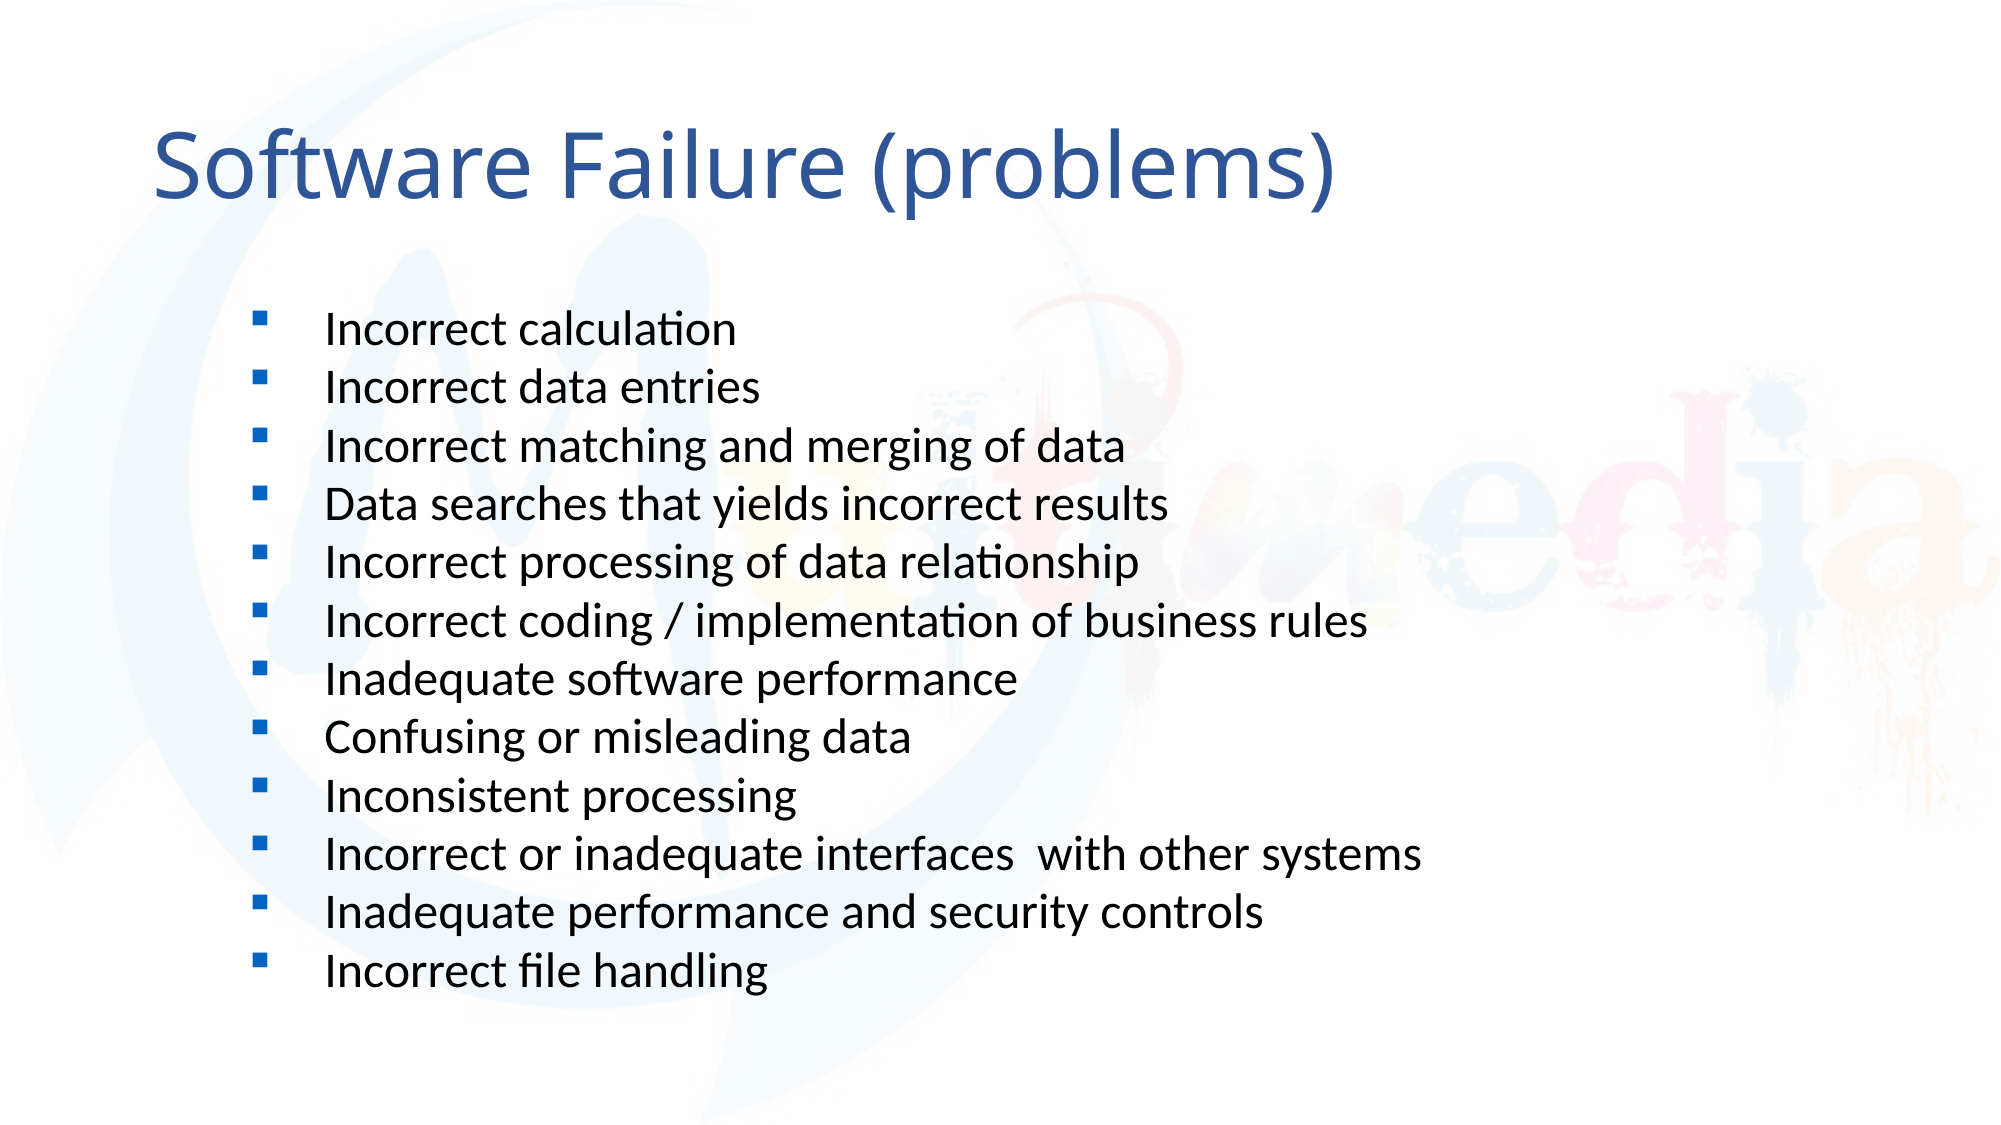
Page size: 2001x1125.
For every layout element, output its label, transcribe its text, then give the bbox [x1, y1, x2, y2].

title Software Failure (problems) [137, 59, 1863, 278]
list Incorrect calculation Incorrect data entries Incorrect matching and merging of data Data searches that yields incorrect results Incorrect processing of data relationship Incorrect coding / implementation of business rules Inadequate software performance Confusing or misleading data Inconsistent processing Incorrect or inadequate interfaces with other systems Inadequate performance and security controls Incorrect file handling [93, 299, 1819, 1014]
